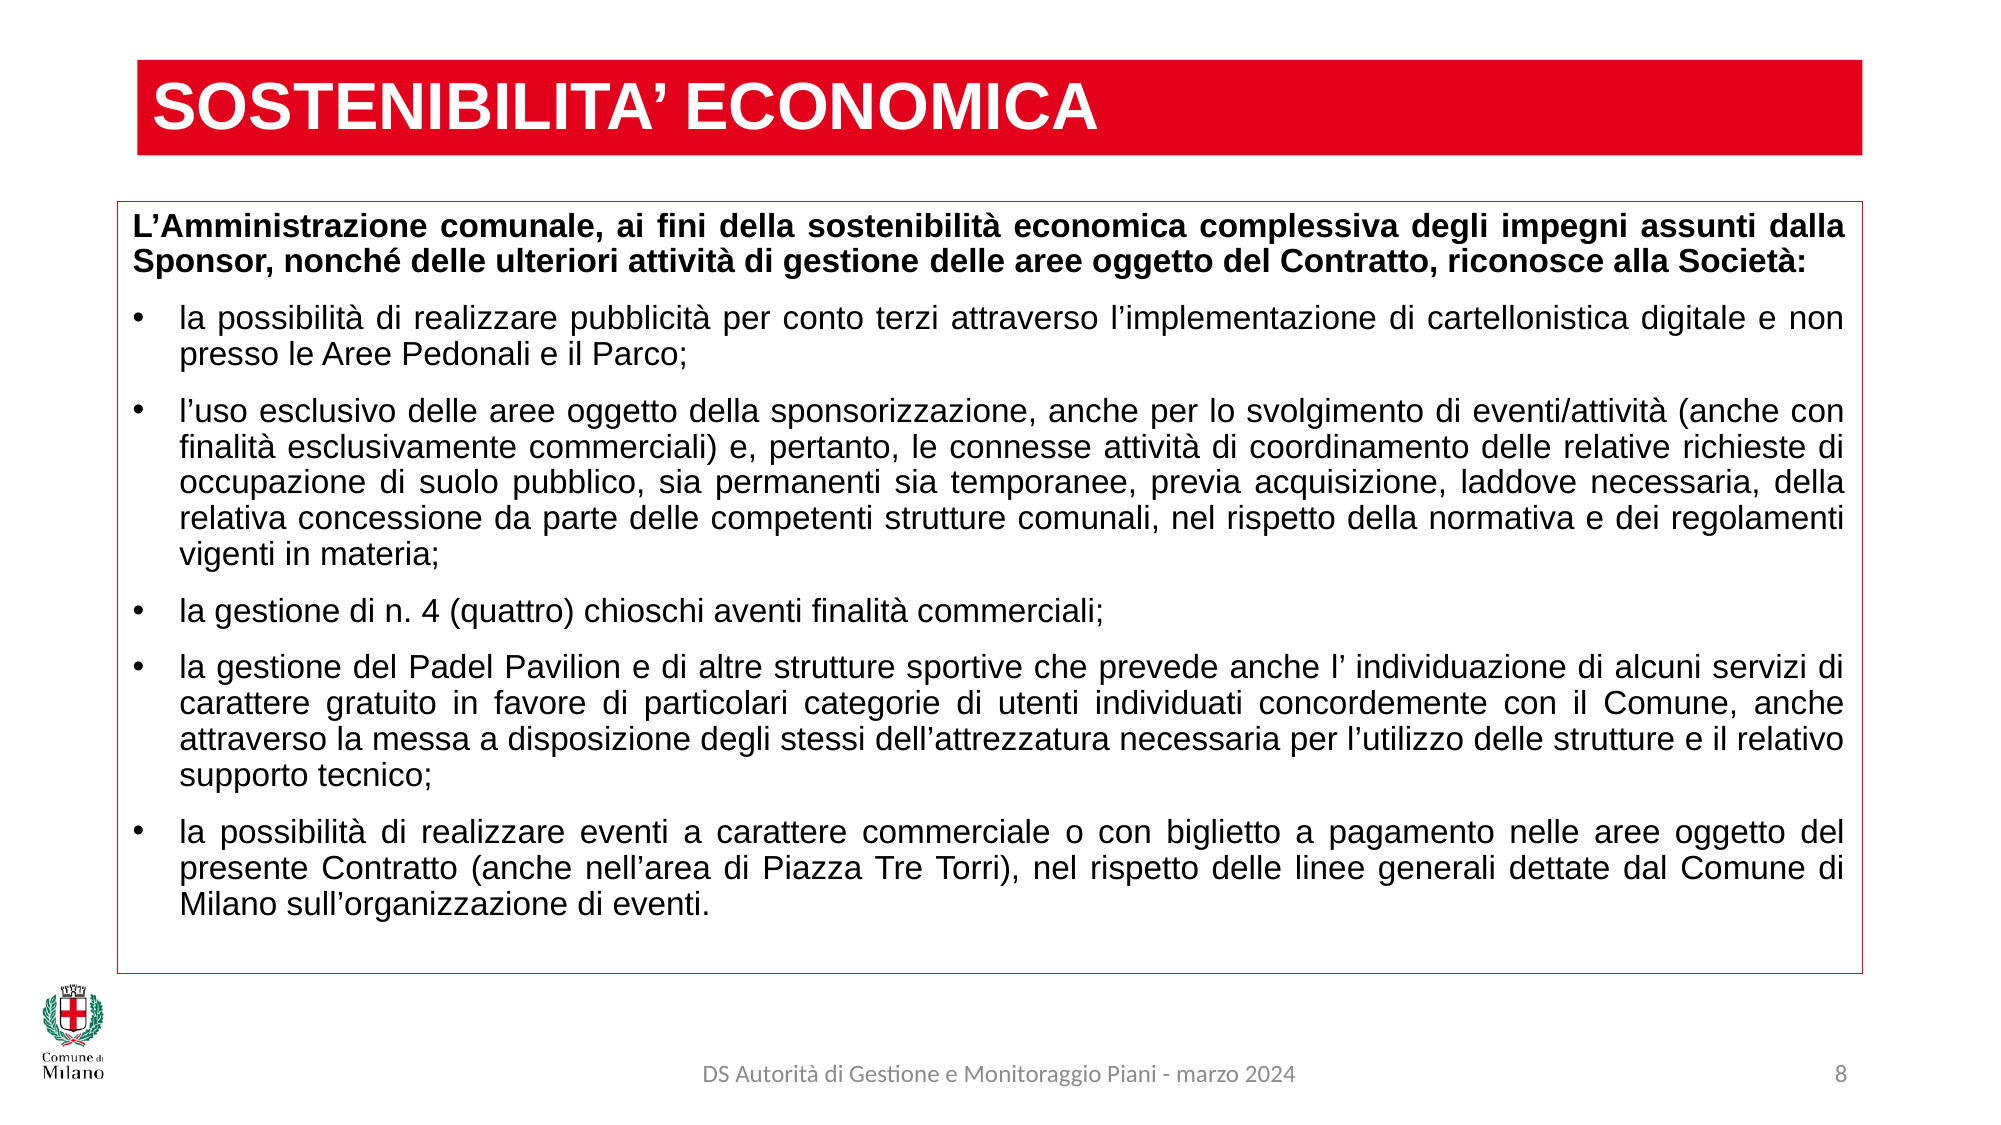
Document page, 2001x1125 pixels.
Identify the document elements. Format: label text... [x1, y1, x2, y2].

list L’Amministrazione comunale, ai fini della sostenibilità economica complessiva degli impegni assunti dalla Sponsor, nonché delle ulteriori attività di gestione delle aree oggetto del Contratto, riconosce alla Società: la possibilità di realizzare pubblicità per conto terzi attraverso l’implementazione di cartellonistica digitale e non presso le Aree Pedonali e il Parco; l’uso esclusivo delle aree oggetto della sponsorizzazione, anche per lo svolgimento di eventi/attività (anche con finalità esclusivamente commerciali) e, pertanto, le connesse attività di coordinamento delle relative richieste di occupazione di suolo pubblico, sia permanenti sia temporanee, previa acquisizione, laddove necessaria, della relativa concessione da parte delle competenti strutture comunali, nel rispetto della normativa e dei regolamenti vigenti in materia; la gestione di n. 4 (quattro) chioschi aventi finalità commerciali; la gestione del Padel Pavilion e di altre strutture sportive che prevede anche l’ individuazione di alcuni servizi di carattere gratuito in favore di particolari categorie di utenti individuati concordemente con il Comune, anche attraverso la messa a disposizione degli stessi dell’attrezzatura necessaria per l’utilizzo delle strutture e il relativo supporto tecnico; la possibilità di realizzare eventi a carattere commerciale o con biglietto a pagamento nelle aree oggetto del presente Contratto (anche nell’area di Piazza Tre Torri), nel rispetto delle linee generali dettate dal Comune di Milano sull’organizzazione di eventi. [117, 201, 1863, 974]
slide_number 8 [1412, 1042, 1863, 1103]
title SOSTENIBILITA’ ECONOMICA [137, 59, 1863, 156]
footer DS Autorità di Gestione e Monitoraggio Piani - marzo 2024 [662, 1042, 1338, 1103]
picture [0, 915, 149, 1125]
